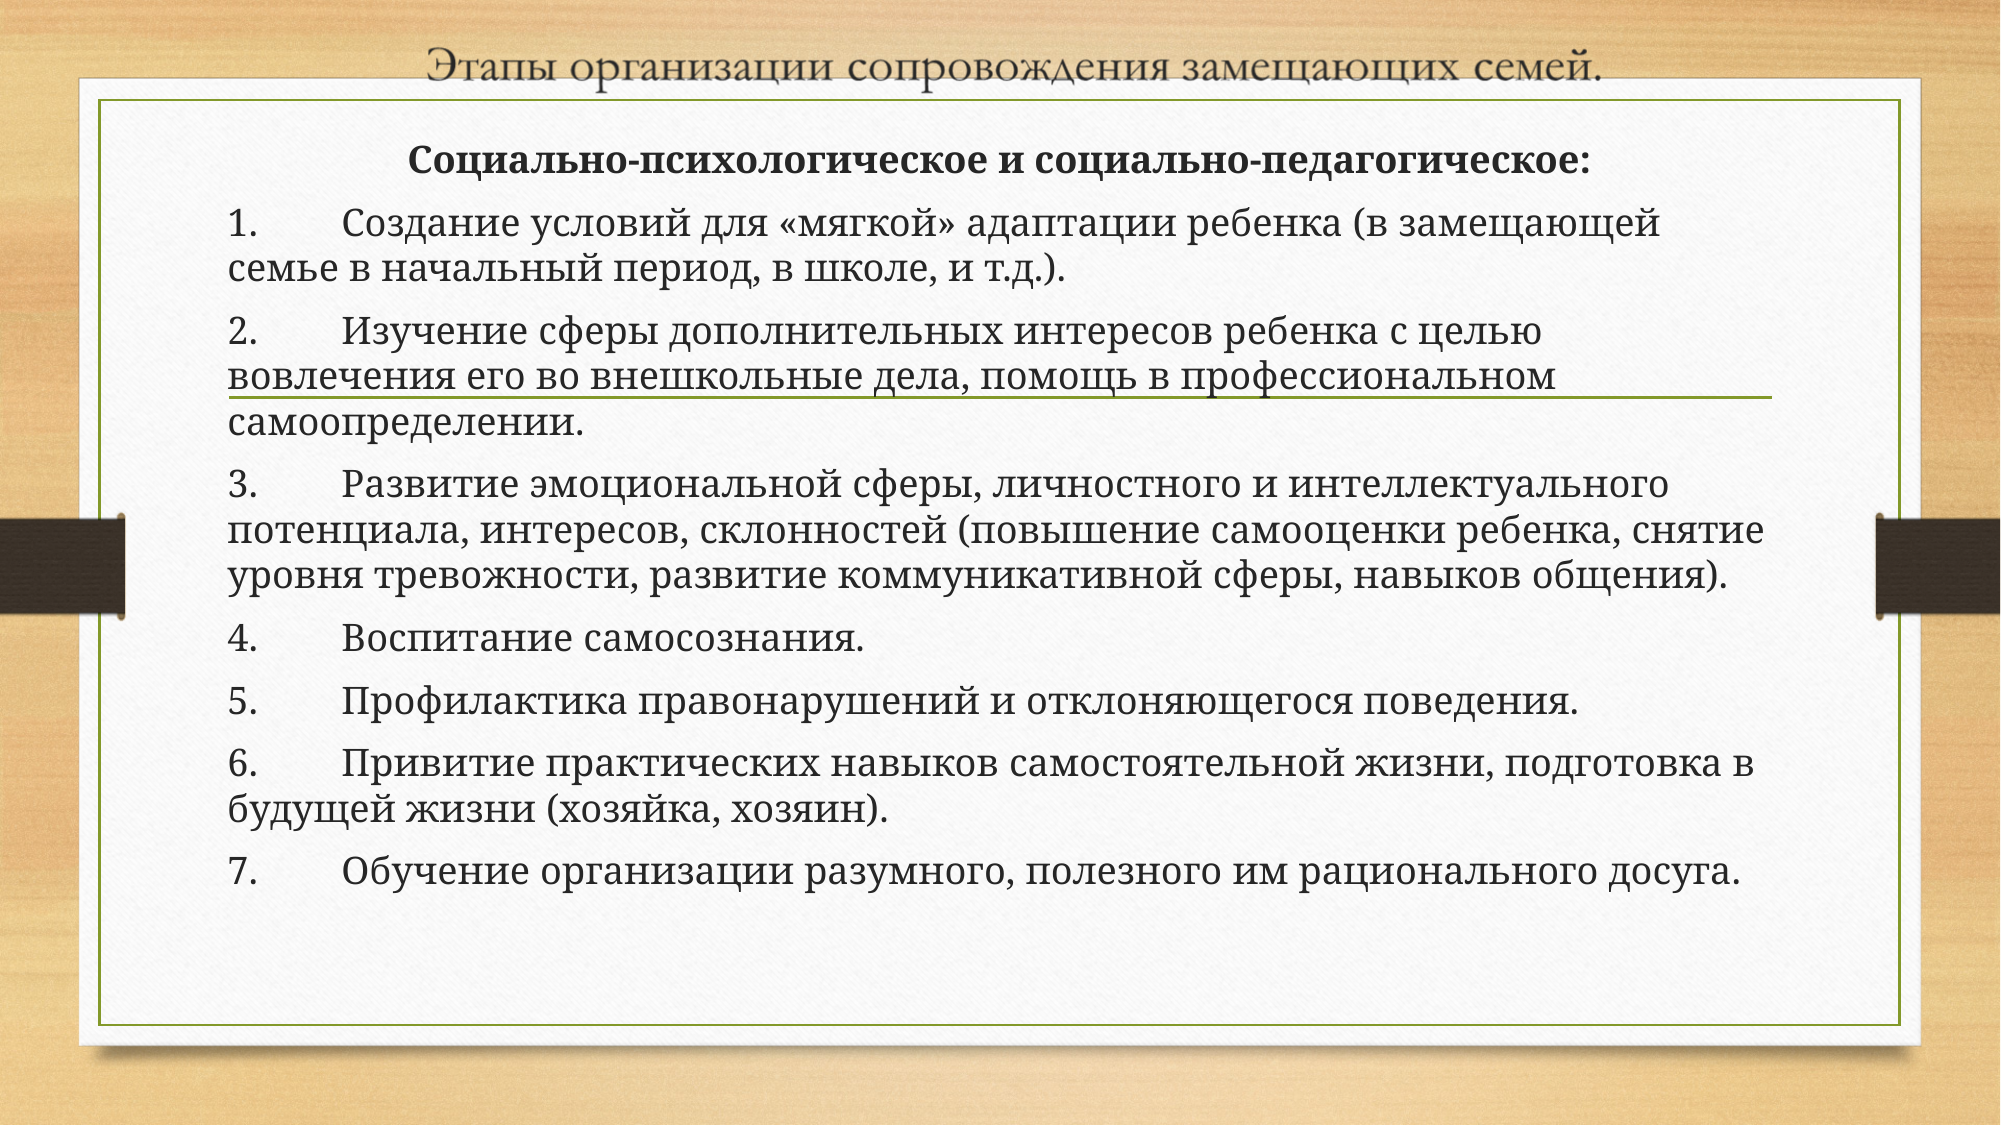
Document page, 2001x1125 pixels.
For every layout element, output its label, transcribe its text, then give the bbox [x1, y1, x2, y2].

picture [0, 0, 2001, 1125]
list Социально-психологическое и социально-педагогическое: 1. Создание условий для «мягкой» адаптации ребенка (в замещающей семье в начальный период, в школе, и т.д.). 2. Изучение сферы дополнительных интересов ребенка с целью вовлечения его во внешкольные дела, помощь в профессиональном самоопределении. 3. Развитие эмоциональной сферы, личностного и интеллектуального потенциала, интересов, склонностей (повышение самооценки ребенка, снятие уровня тревожности, развитие коммуникативной сферы, навыков общения). 4. Воспитание самосознания. 5. Профилактика правонарушений и отклоняющегося поведения. 6. Привитие практических навыков самостоятельной жизни, подготовка в будущей жизни (хозяйка, хозяин). 7. Обучение организации разумного, полезного им рационального досуга. [212, 128, 1788, 964]
